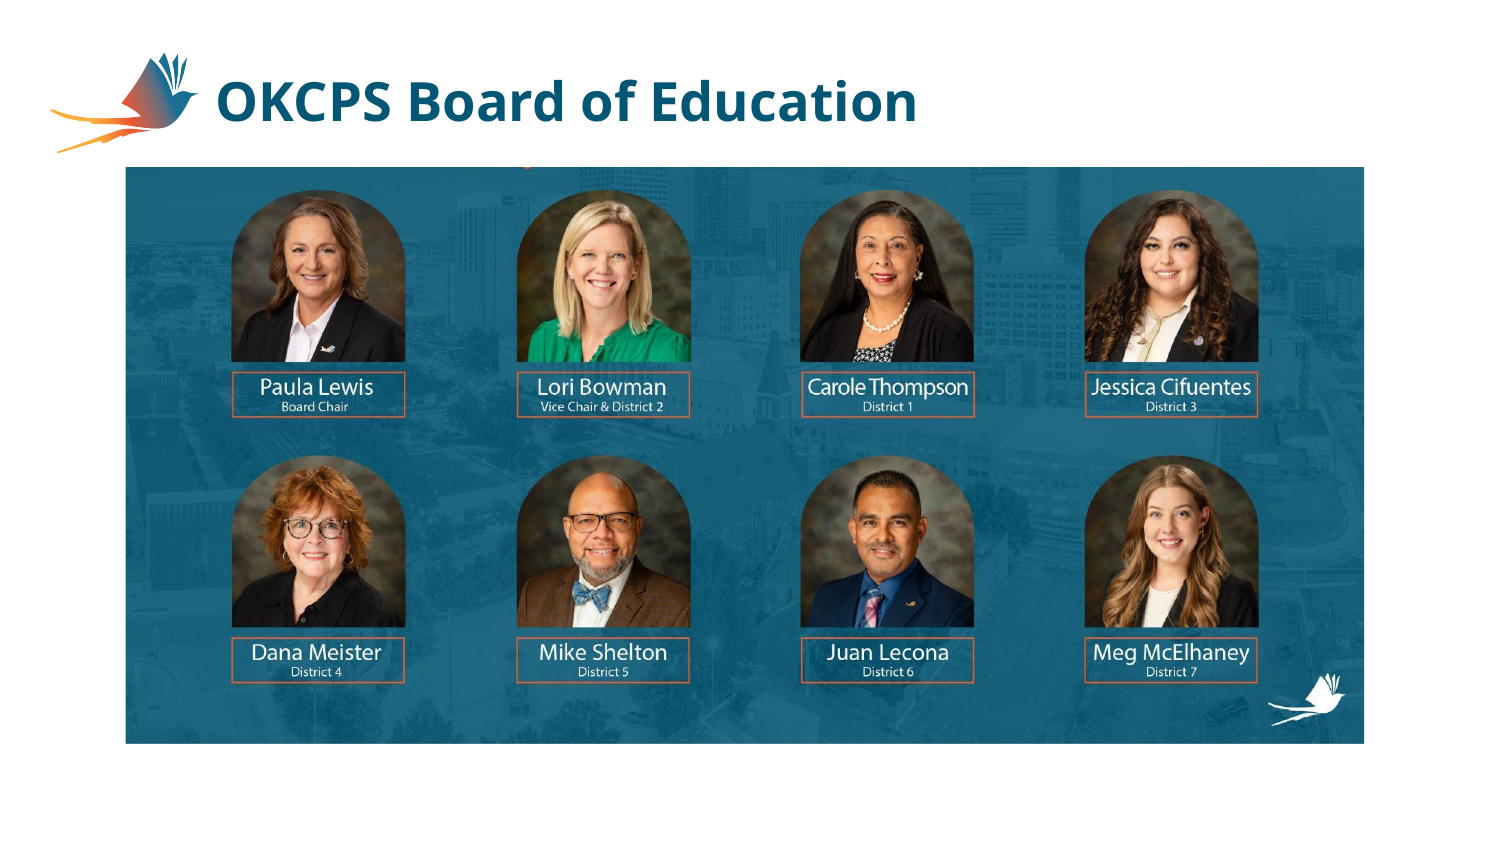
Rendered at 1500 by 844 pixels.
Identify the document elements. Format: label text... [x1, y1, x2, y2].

text_box OKCPS Board of Education [226, 52, 1062, 136]
picture [35, 30, 1365, 744]
